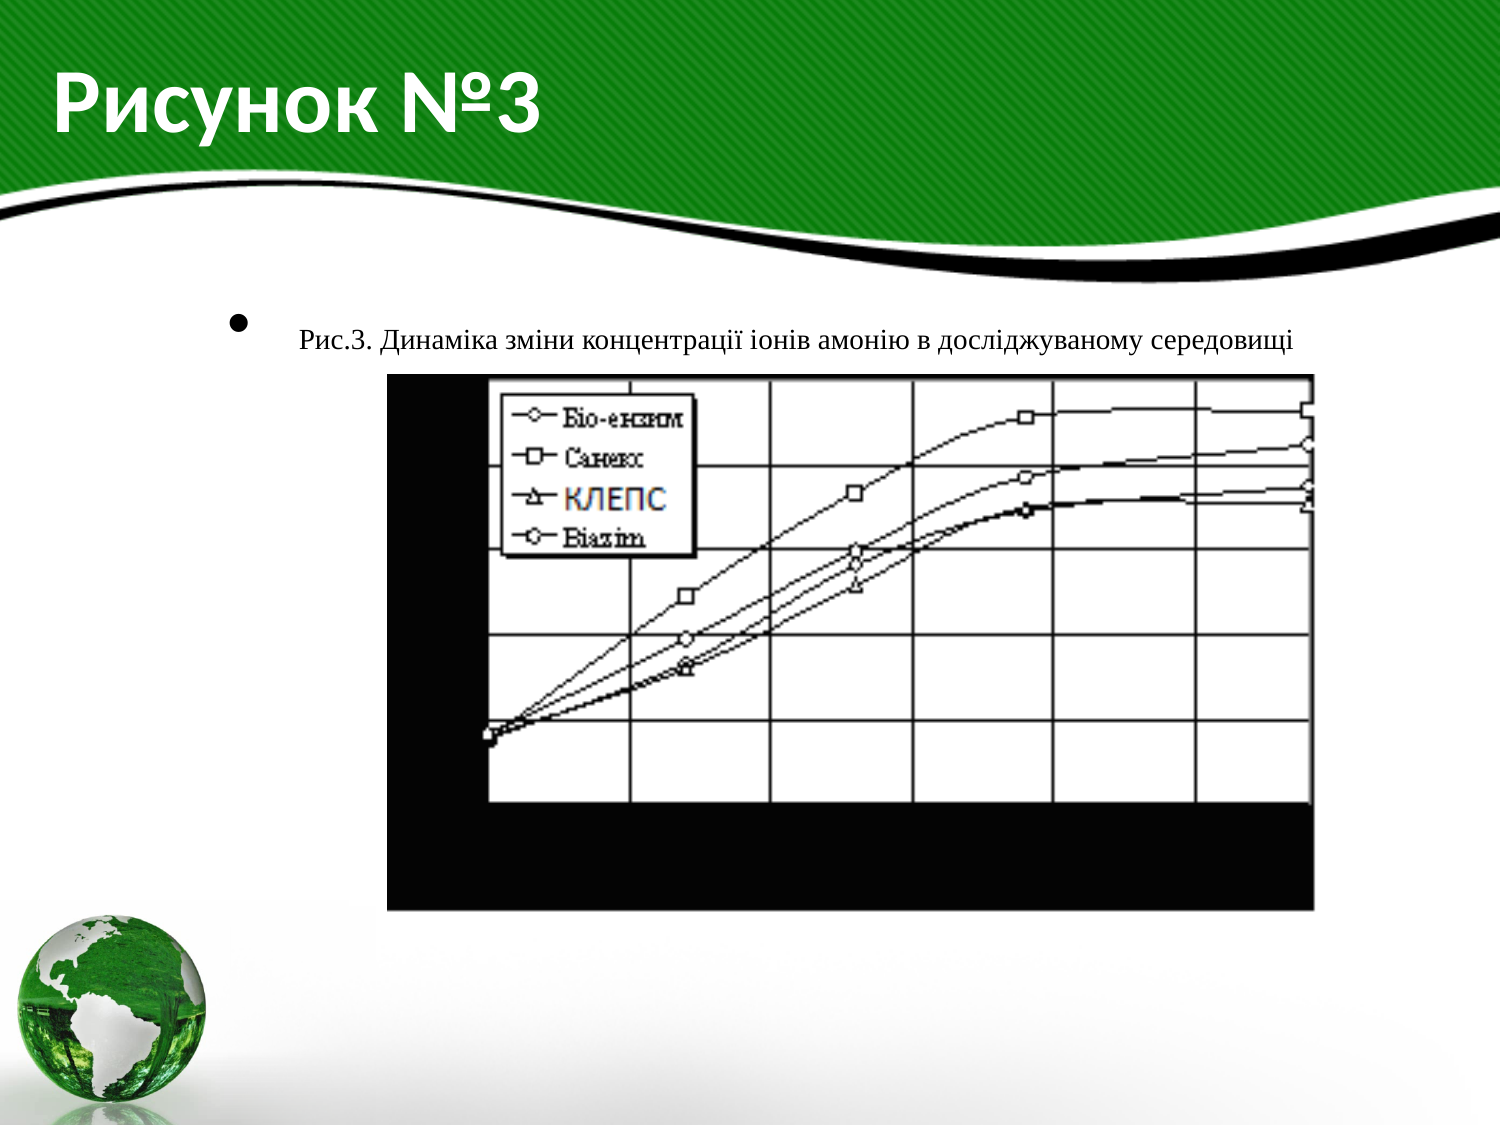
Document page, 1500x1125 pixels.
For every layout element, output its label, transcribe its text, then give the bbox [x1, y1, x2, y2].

picture [0, 0, 1500, 1125]
list Рис.3. Динаміка зміни концентрації іонів амонію в досліджуваному середовищі [212, 274, 1463, 1026]
title Рисунок №3 [37, 8, 1463, 183]
